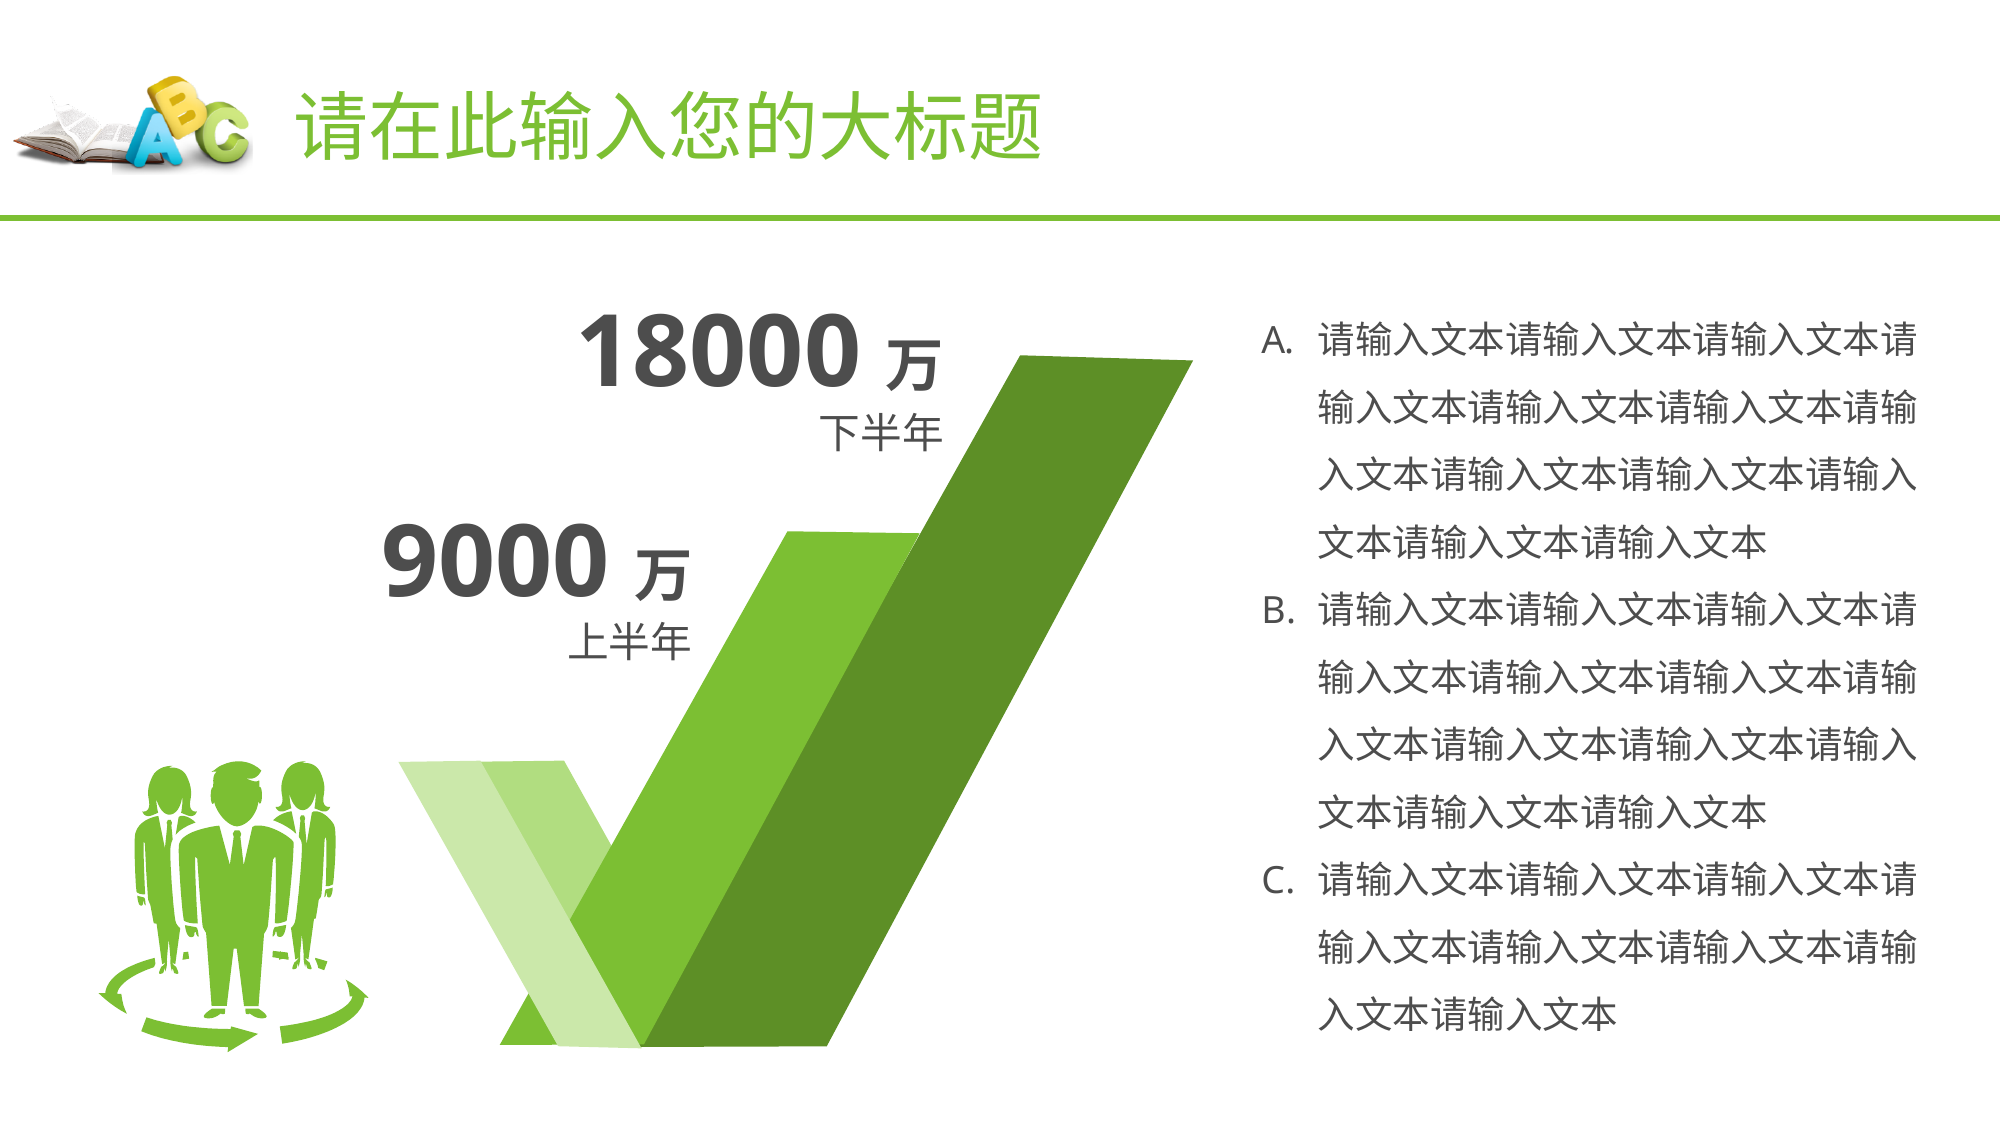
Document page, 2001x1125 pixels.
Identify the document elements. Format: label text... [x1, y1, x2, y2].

text_box [210, 761, 262, 827]
text_box [98, 957, 156, 1014]
text_box [570, 530, 922, 1046]
text_box [497, 994, 556, 1046]
picture [13, 72, 262, 175]
text_box [396, 759, 644, 1050]
text_box [134, 765, 197, 974]
text_box [482, 759, 611, 916]
text_box [178, 825, 294, 1007]
text_box 18000万 下半年 [520, 279, 959, 465]
title 请在此输入您的大标题 [278, 60, 1821, 200]
text_box 9000万 上半年 [268, 488, 708, 674]
text_box [643, 354, 1195, 1048]
text_box [203, 1008, 226, 1019]
text_box [245, 1008, 267, 1019]
text_box [315, 957, 328, 971]
text_box [273, 761, 336, 970]
text_box 请输入文本请输入文本请输入文本请输入文本请输入文本请输入文本请输入文本请输入文本请输入文本请输入文本请输入文本请输入文本 请输入文本请输入文本请输入文本请输入文本请输入文本请输入文本请输入文本请输入文本请输入文本请输入文本请输入文本请输入文本 请输入文本请输入文本请输入文本请输入文本请输入文本请输入文本请输入文本请输入文本 [1246, 236, 1946, 1093]
text_box [141, 1017, 259, 1053]
text_box [279, 979, 369, 1044]
